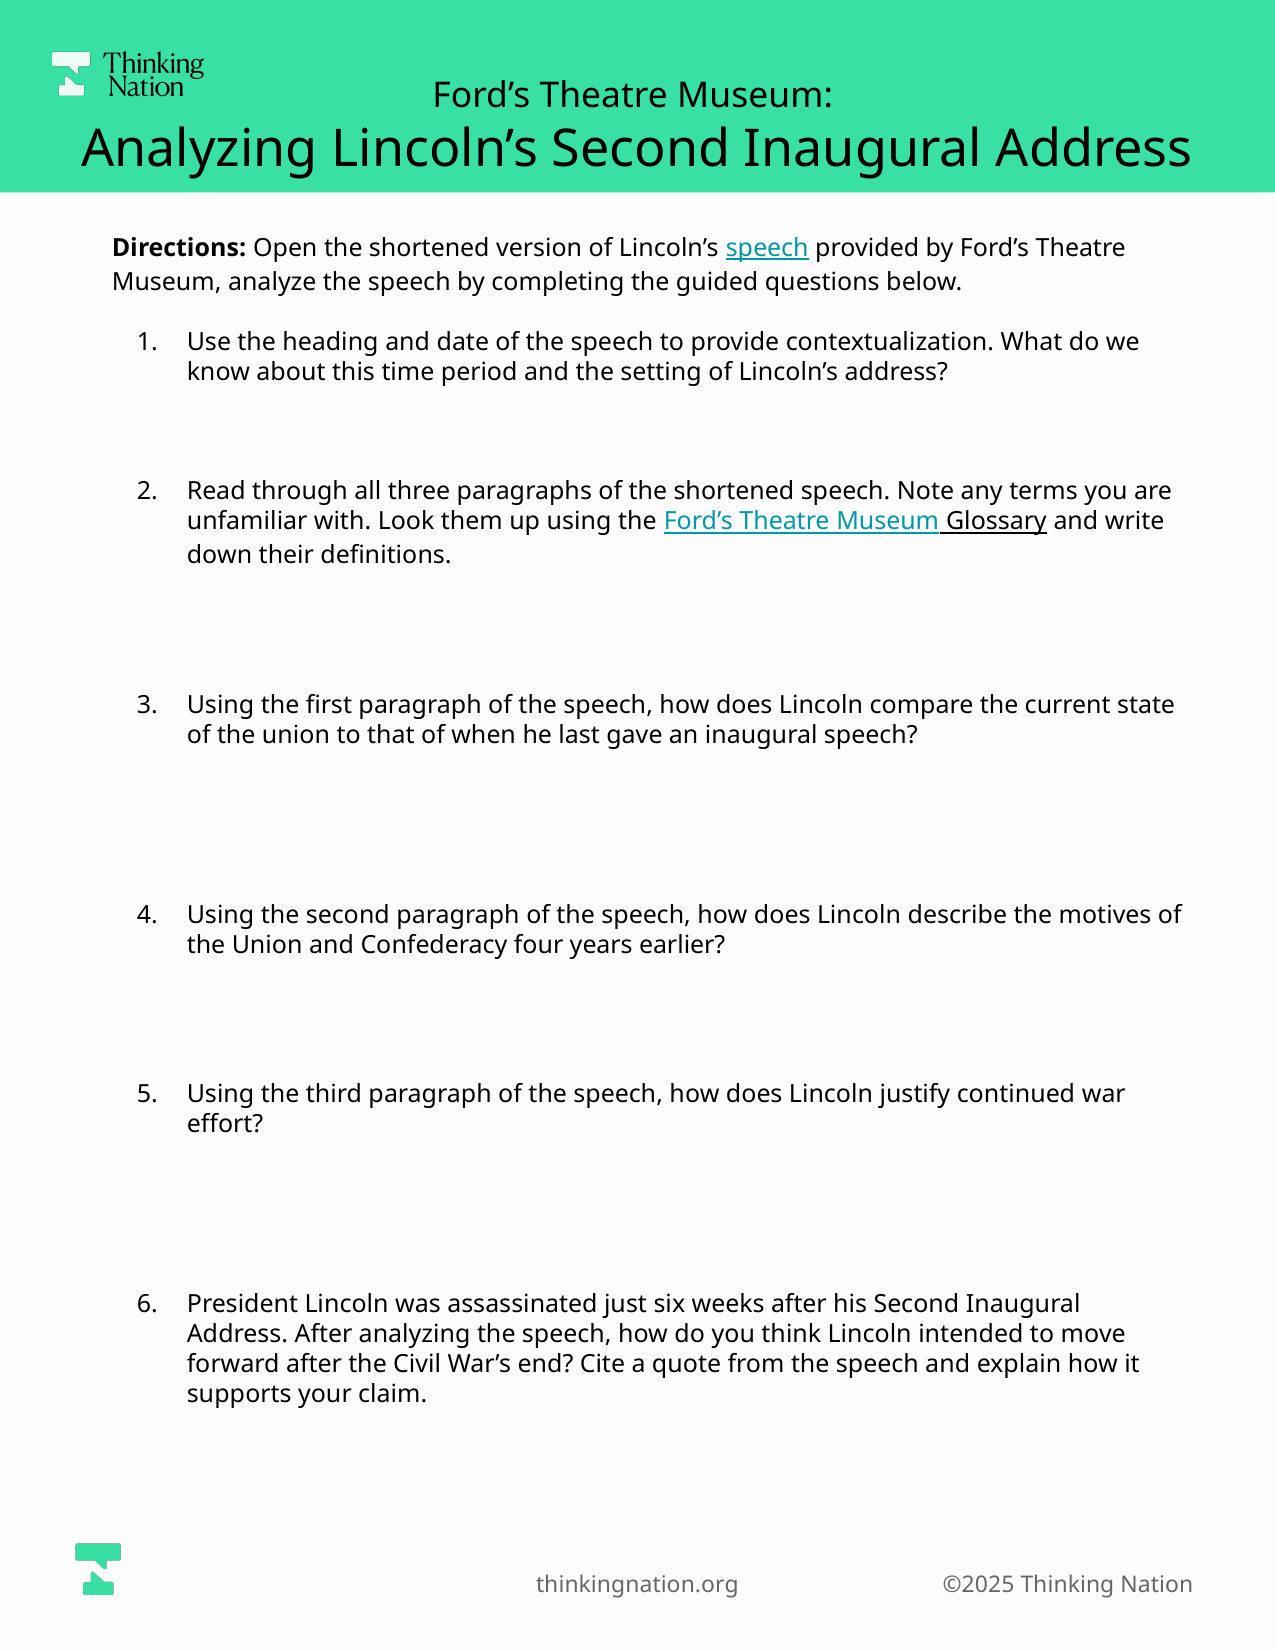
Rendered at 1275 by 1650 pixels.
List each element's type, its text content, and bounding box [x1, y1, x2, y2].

text_box Ford’s Theatre Museum: Analyzing Lincoln’s Second Inaugural Address [0, 0, 1275, 193]
picture [35, 37, 210, 110]
text_box Directions: Open the shortened version of Lincoln’s speech provided by Ford’s Theatre Museum, analyze the speech by completing the guided questions below. Use the heading and date of the speech to provide contextualization. What do we know about this time period and the setting of Lincoln’s address? Read through all three paragraphs of the shortened speech. Note any terms you are unfamiliar with. Look them up using the Ford’s Theatre Museum Glossary and write down their definitions. Using the first paragraph of the speech, how does Lincoln compare the current state of the union to that of when he last gave an inaugural speech? Using the second paragraph of the speech, how does Lincoln describe the motives of the Union and Confederacy four years earlier? Using the third paragraph of the speech, how does Lincoln justify continued war effort? President Lincoln was assassinated just six weeks after his Second Inaugural Address. After analyzing the speech, how do you think Lincoln intended to move forward after the Civil War’s end? Cite a quote from the speech and explain how it supports your claim. [92, 211, 1210, 1509]
text_box thinkingnation.org [486, 1553, 789, 1605]
text_box ©2025 Thinking Nation [907, 1553, 1210, 1605]
picture [62, 1533, 134, 1605]
